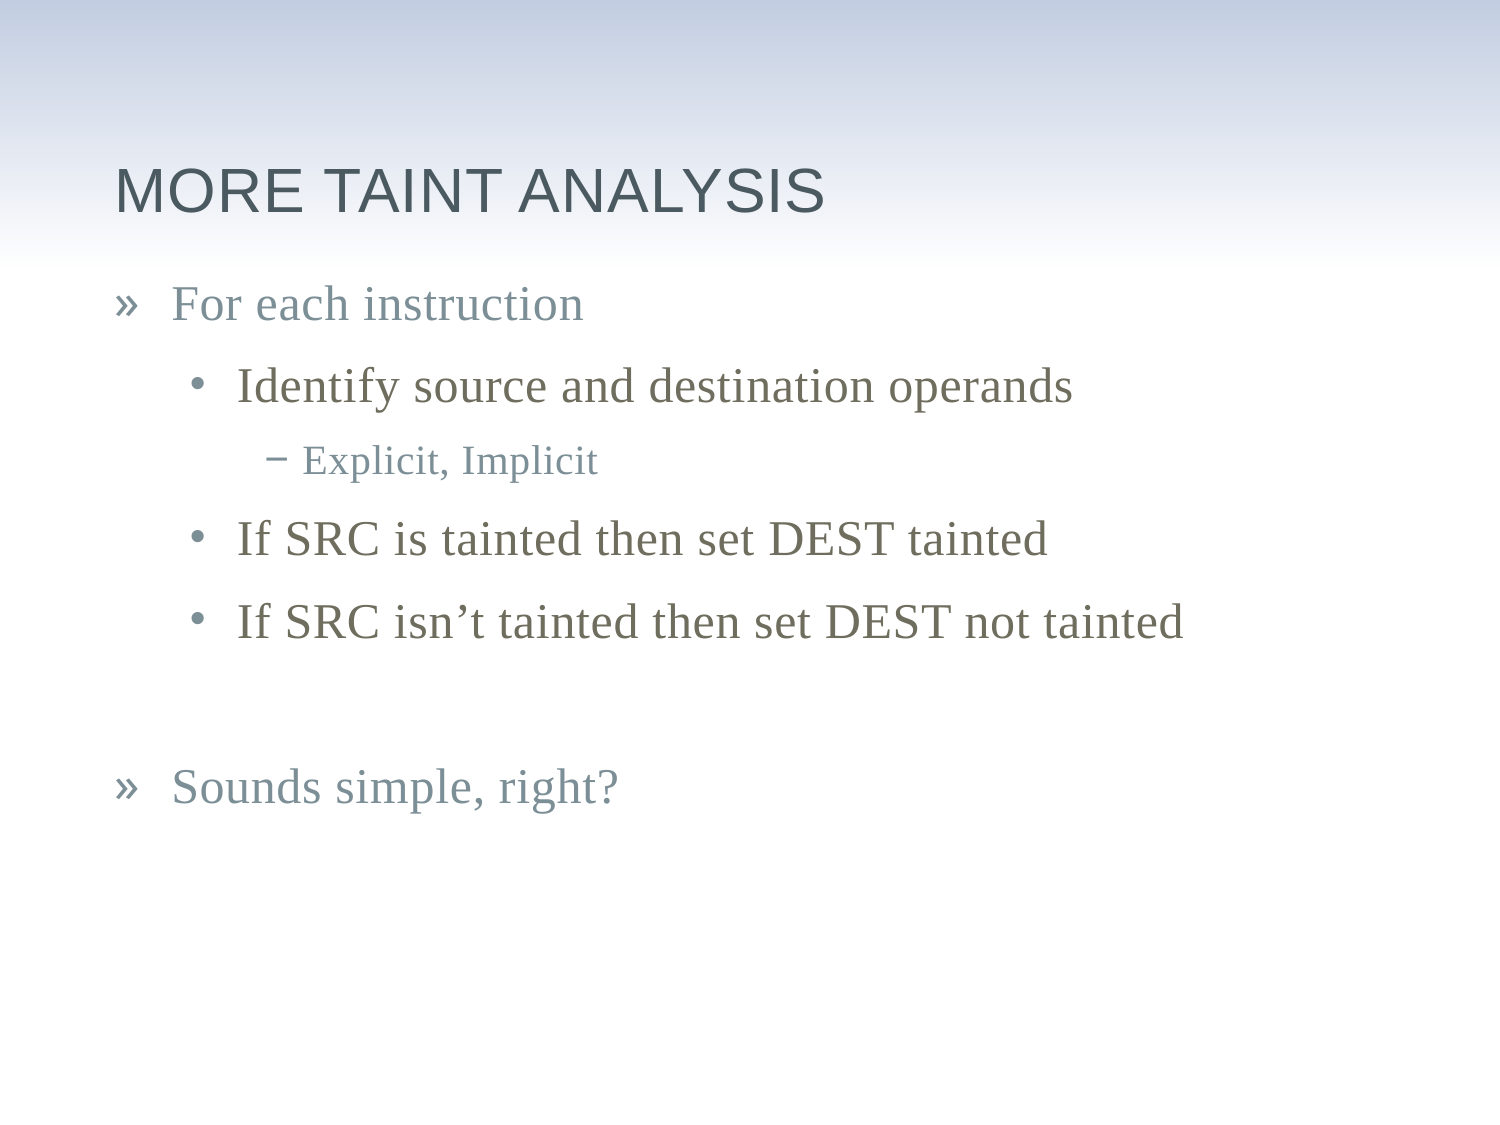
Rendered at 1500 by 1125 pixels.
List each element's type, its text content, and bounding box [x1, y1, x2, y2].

list For each instruction Identify source and destination operands Explicit, Implicit If SRC is tainted then set DEST tainted If SRC isn’t tainted then set DEST not tainted Sounds simple, right? [99, 262, 1400, 938]
title More taint analysis [99, 45, 1400, 233]
